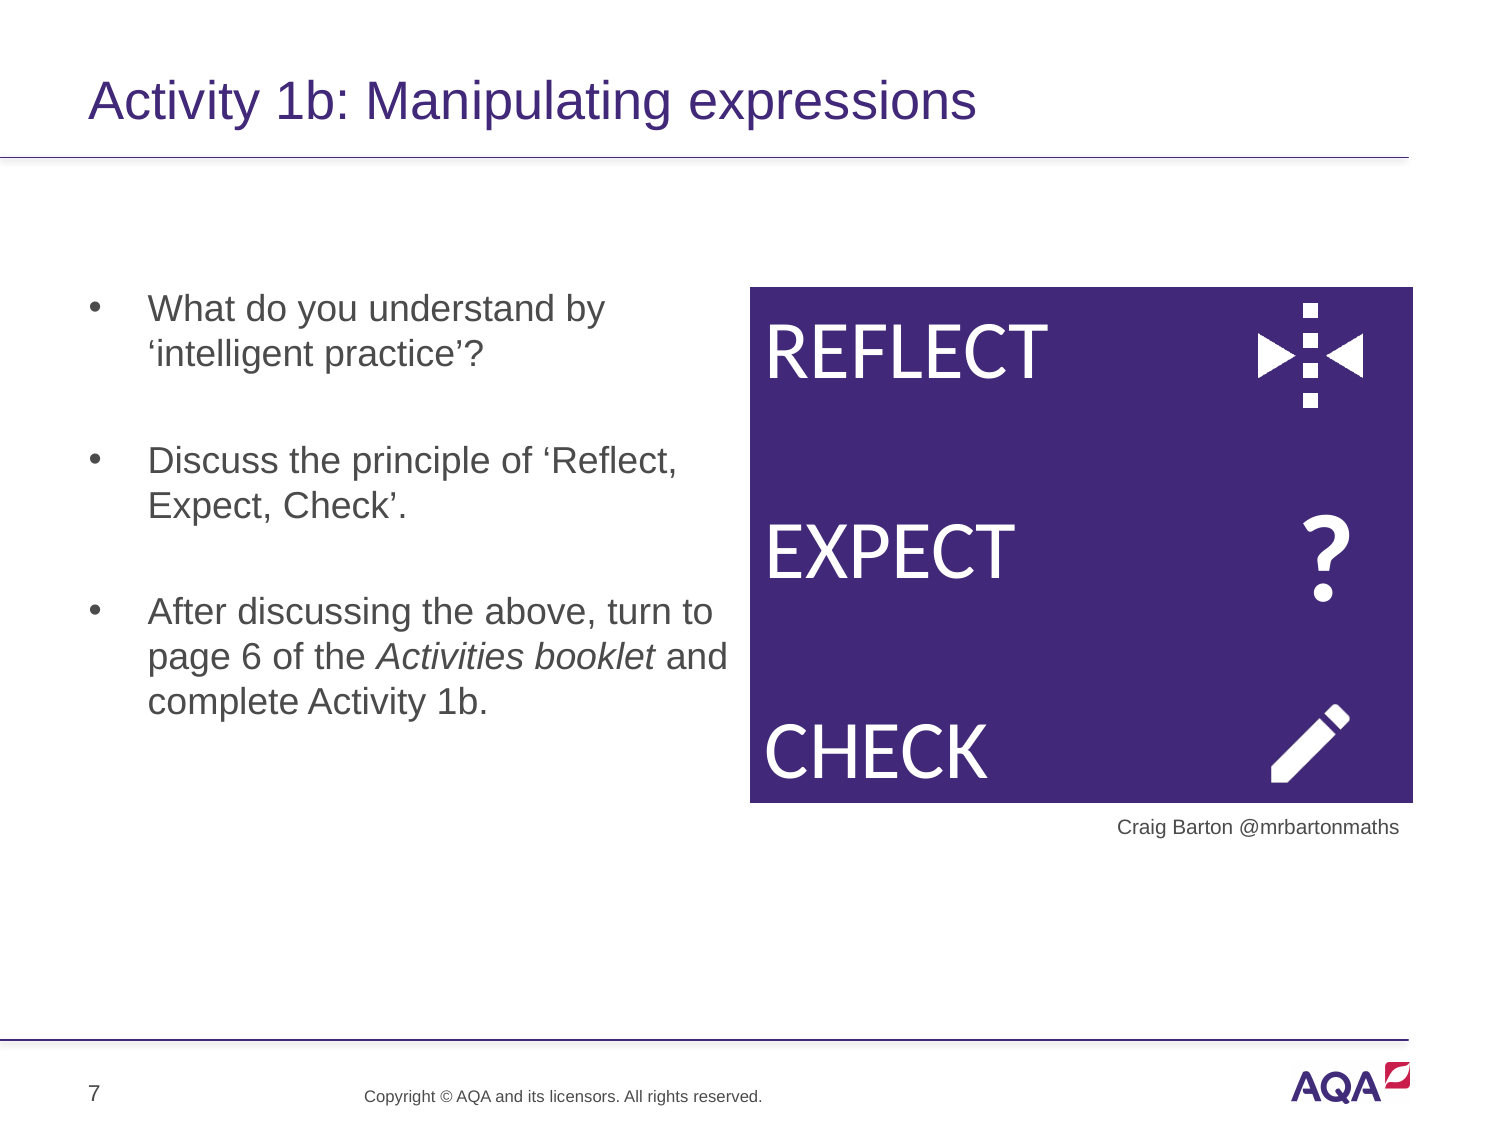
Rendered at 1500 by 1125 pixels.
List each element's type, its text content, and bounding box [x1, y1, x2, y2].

list What do you understand by ‘intelligent practice’? Discuss the principle of ‘Reflect, Expect, Check’. After discussing the above, turn to page 6 of the Activities booklet and complete Activity 1b. [88, 284, 750, 1007]
text_box Craig Barton @mrbartonmaths [961, 775, 1500, 847]
picture [1291, 1062, 1410, 1104]
picture [1258, 691, 1363, 796]
text_box REFLECT EXPECT CHECK [750, 287, 1413, 803]
title Activity 1b: Manipulating expressions [88, 72, 1409, 144]
slide_number 7 [72, 1062, 188, 1123]
text_box ? [1282, 469, 1342, 635]
picture [1258, 302, 1363, 408]
footer Copyright © AQA and its licensors. All rights reserved. [324, 1084, 764, 1124]
